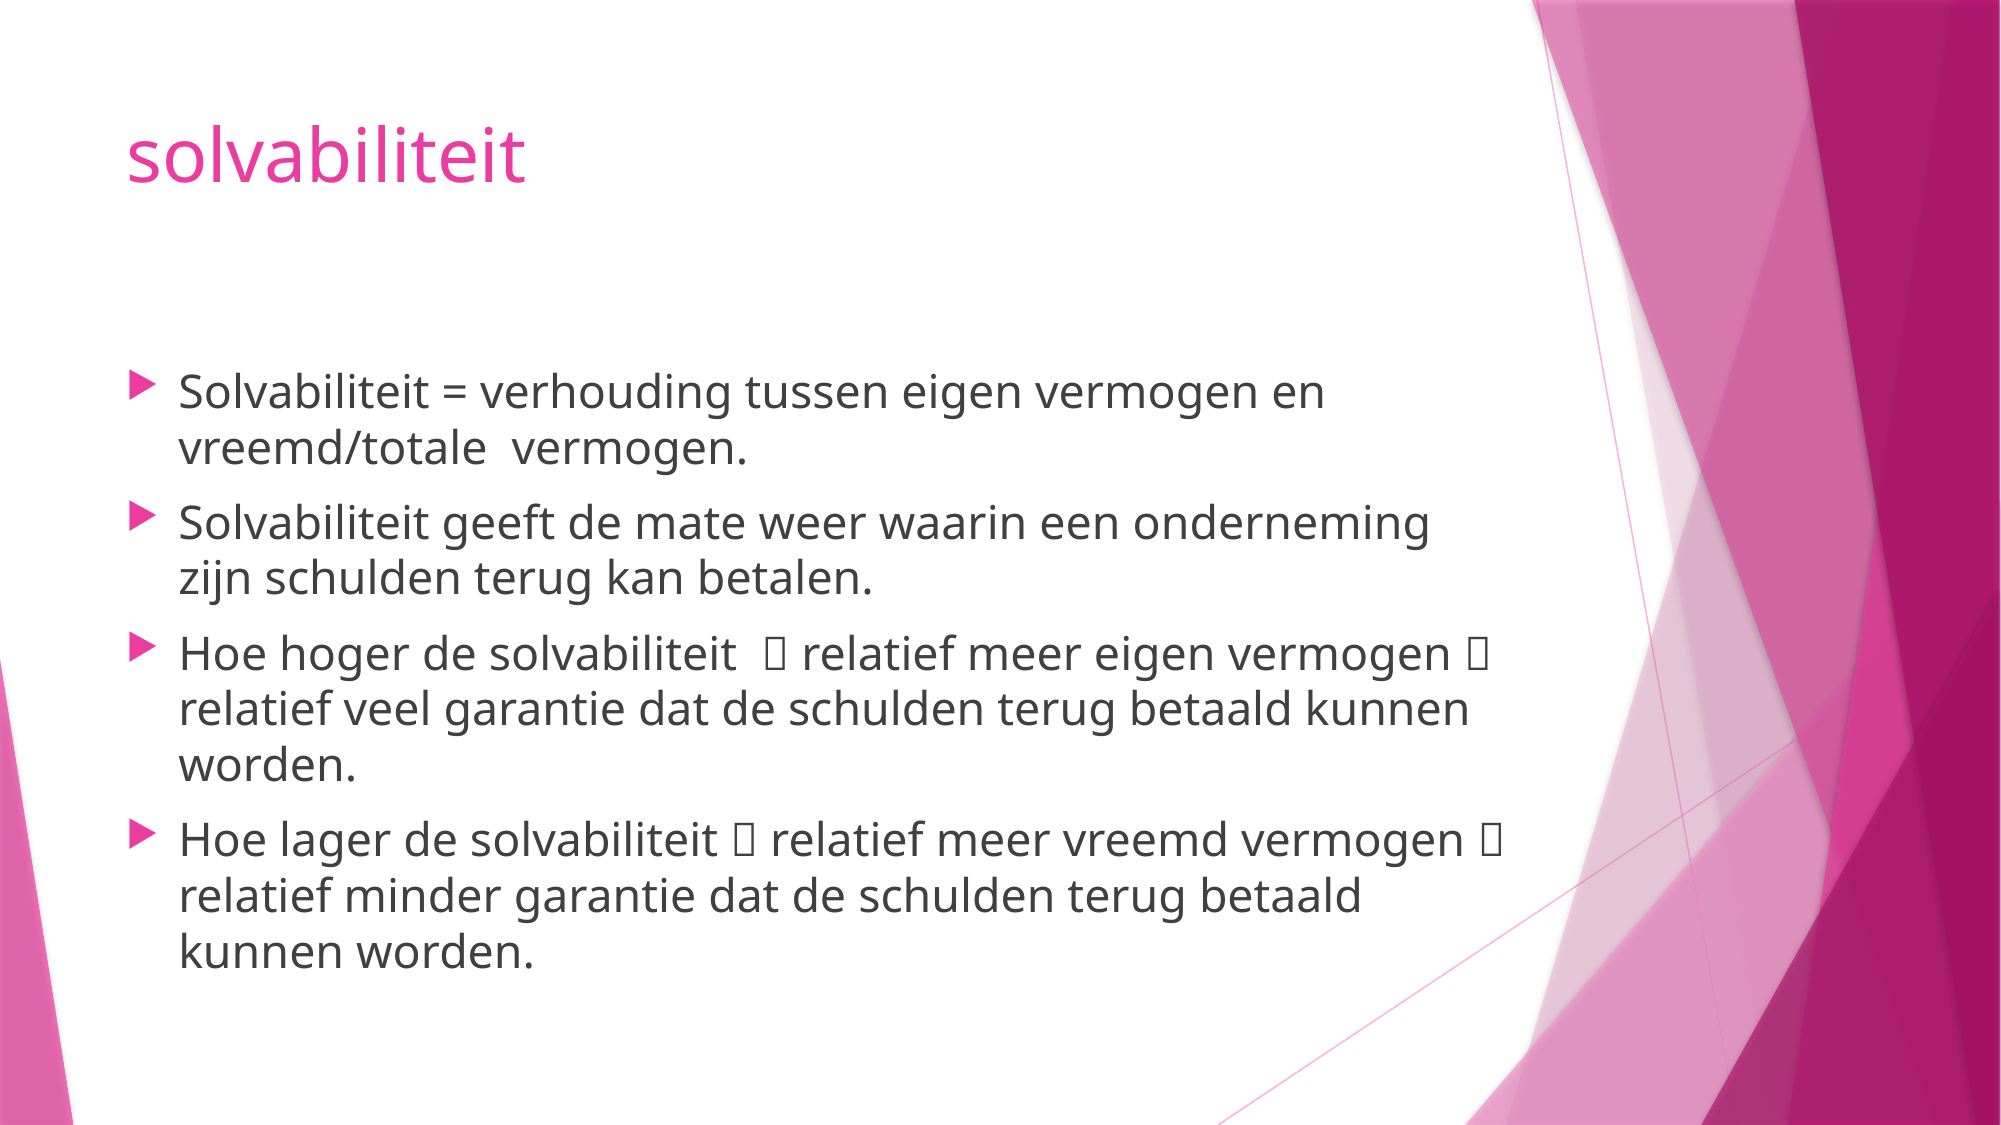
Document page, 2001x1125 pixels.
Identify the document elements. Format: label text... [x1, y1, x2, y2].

title solvabiliteit [111, 99, 1522, 317]
list Solvabiliteit = verhouding tussen eigen vermogen en vreemd/totale vermogen. Solvabiliteit geeft de mate weer waarin een onderneming zijn schulden terug kan betalen. Hoe hoger de solvabiliteit  relatief meer eigen vermogen  relatief veel garantie dat de schulden terug betaald kunnen worden. Hoe lager de solvabiliteit  relatief meer vreemd vermogen  relatief minder garantie dat de schulden terug betaald kunnen worden. [111, 354, 1522, 992]
